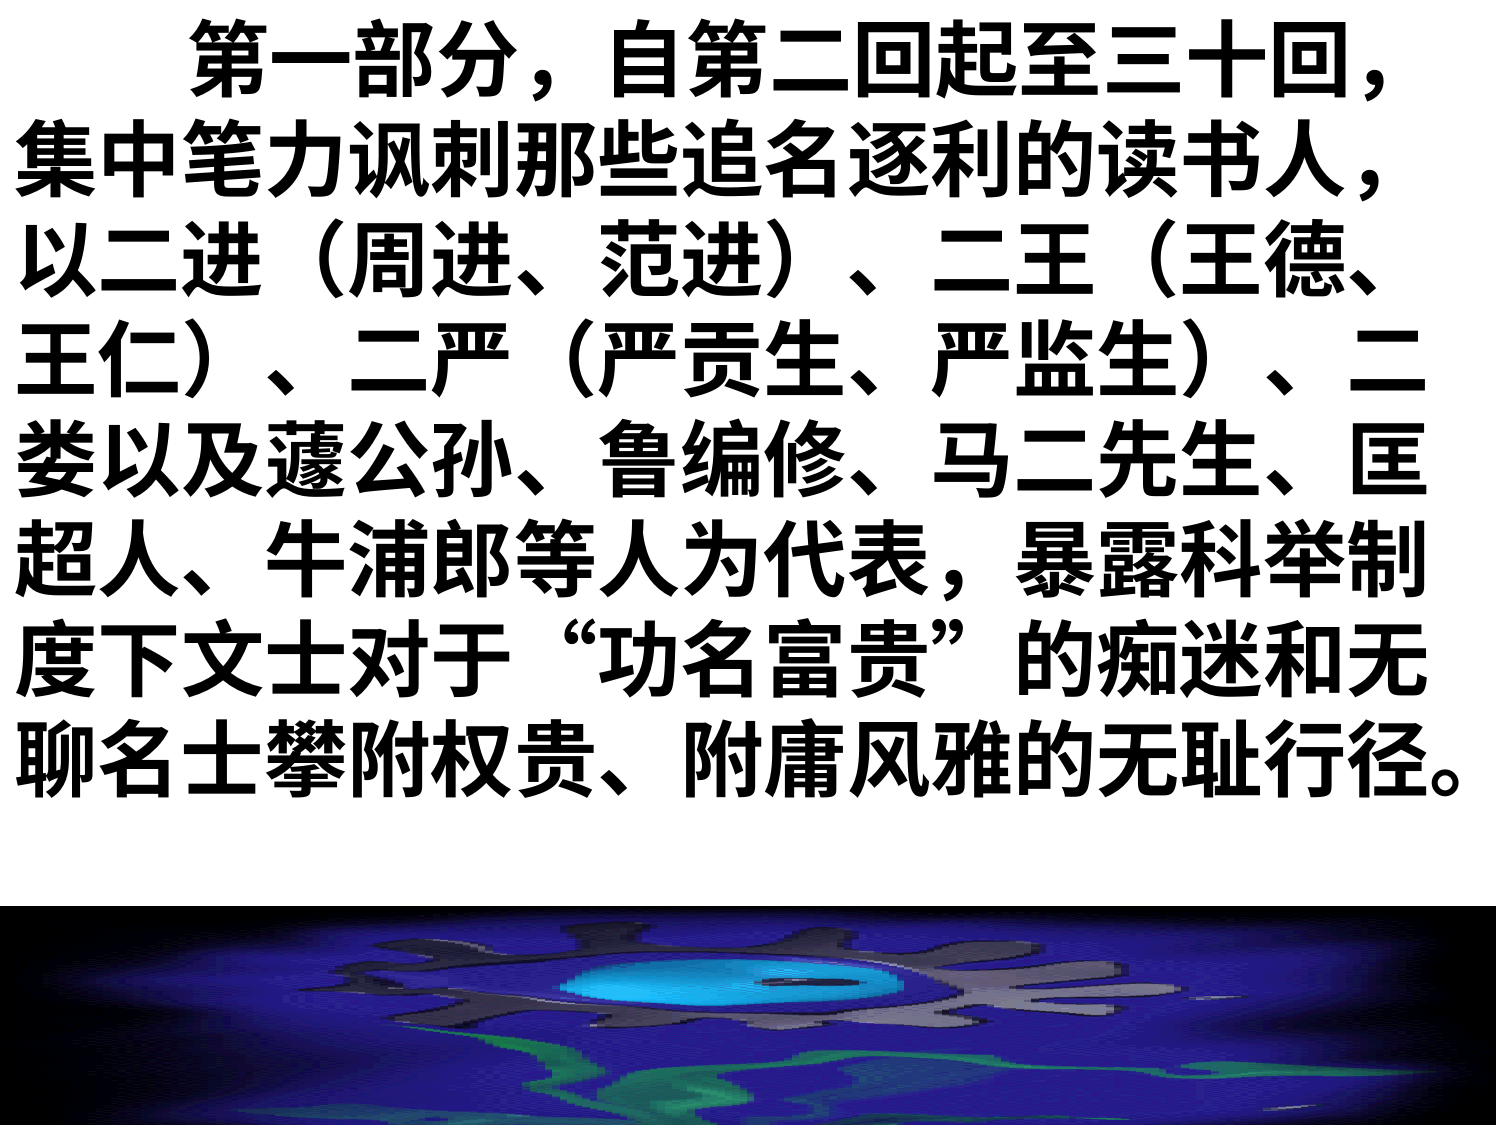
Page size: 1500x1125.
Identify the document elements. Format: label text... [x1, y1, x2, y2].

picture [0, 906, 1496, 1125]
list 第一部分，自第二回起至三十回，集中笔力讽刺那些追名逐利的读书人，以二进（周进、范进）、二王（王德、王仁）、二严（严贡生、严监生）、二娄以及蘧公孙、鲁编修、马二先生、匡超人、牛浦郎等人为代表，暴露科举制度下文士对于“功名富贵”的痴迷和无聊名士攀附权贵、附庸风雅的无耻行径。 [0, 0, 1496, 906]
